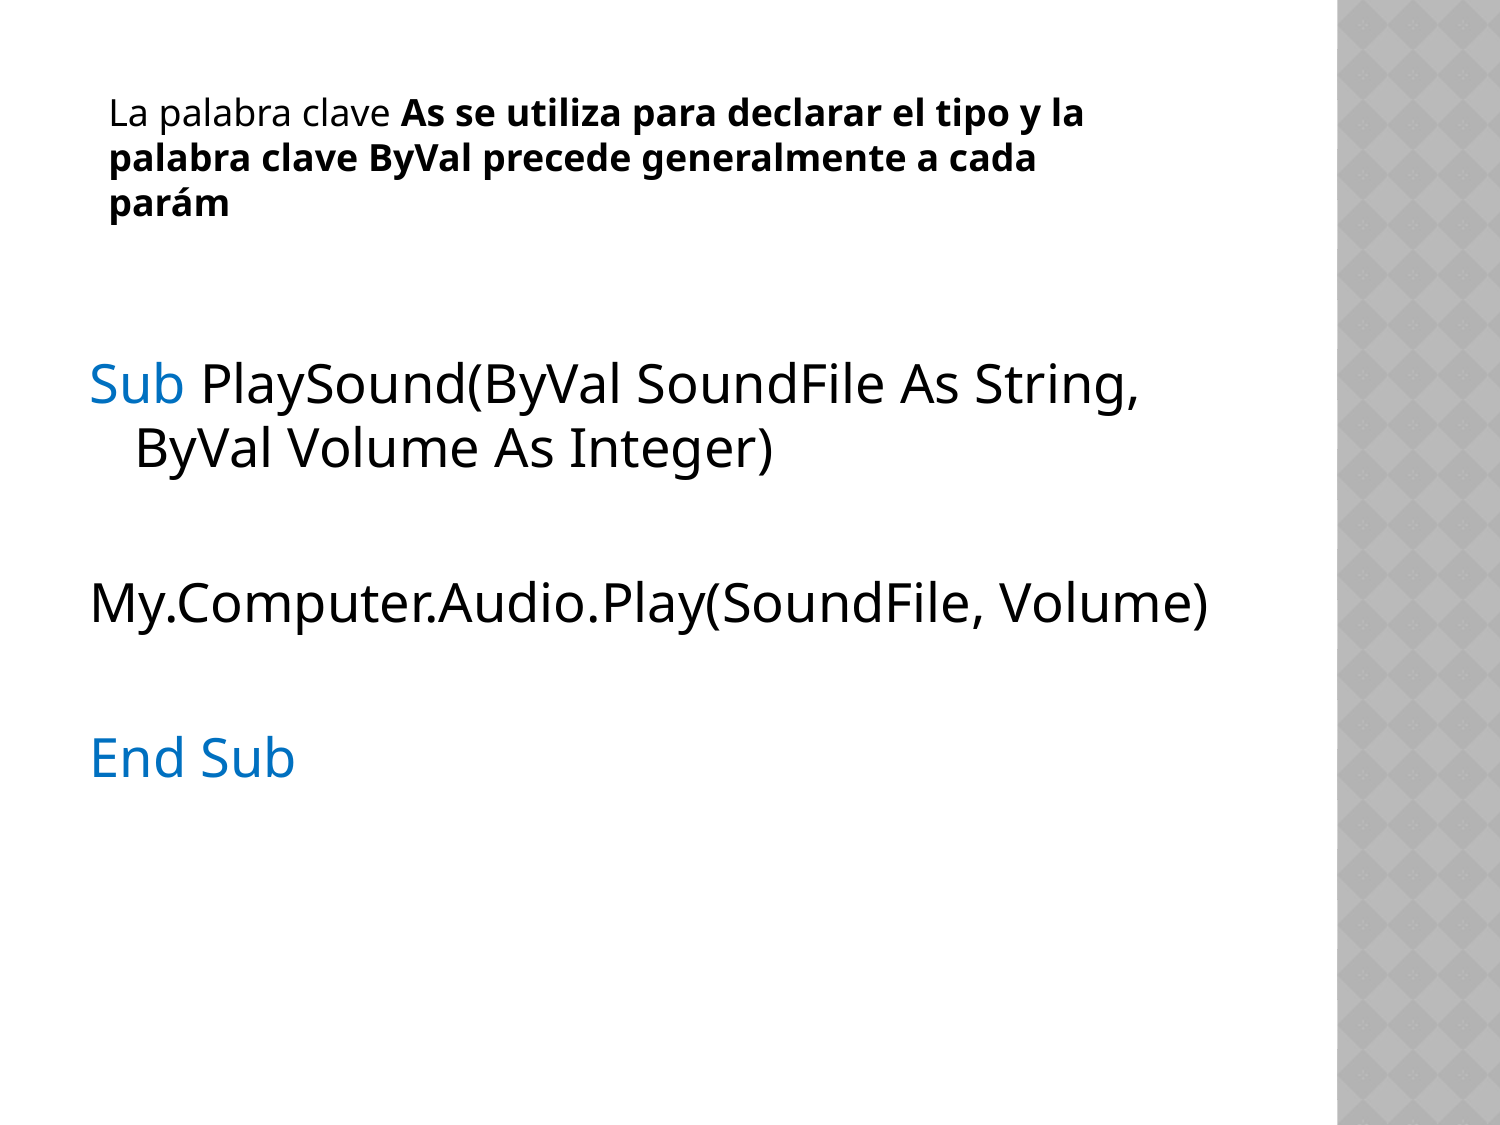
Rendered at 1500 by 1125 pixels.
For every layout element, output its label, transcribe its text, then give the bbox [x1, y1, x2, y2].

list Sub PlaySound(ByVal SoundFile As String, ByVal Volume As Integer) My.Computer.Audio.Play(SoundFile, Volume) End Sub [75, 264, 1263, 1059]
text_box La palabra clave As se utiliza para declarar el tipo y la palabra clave ByVal precede generalmente a cada parám [93, 81, 1102, 232]
